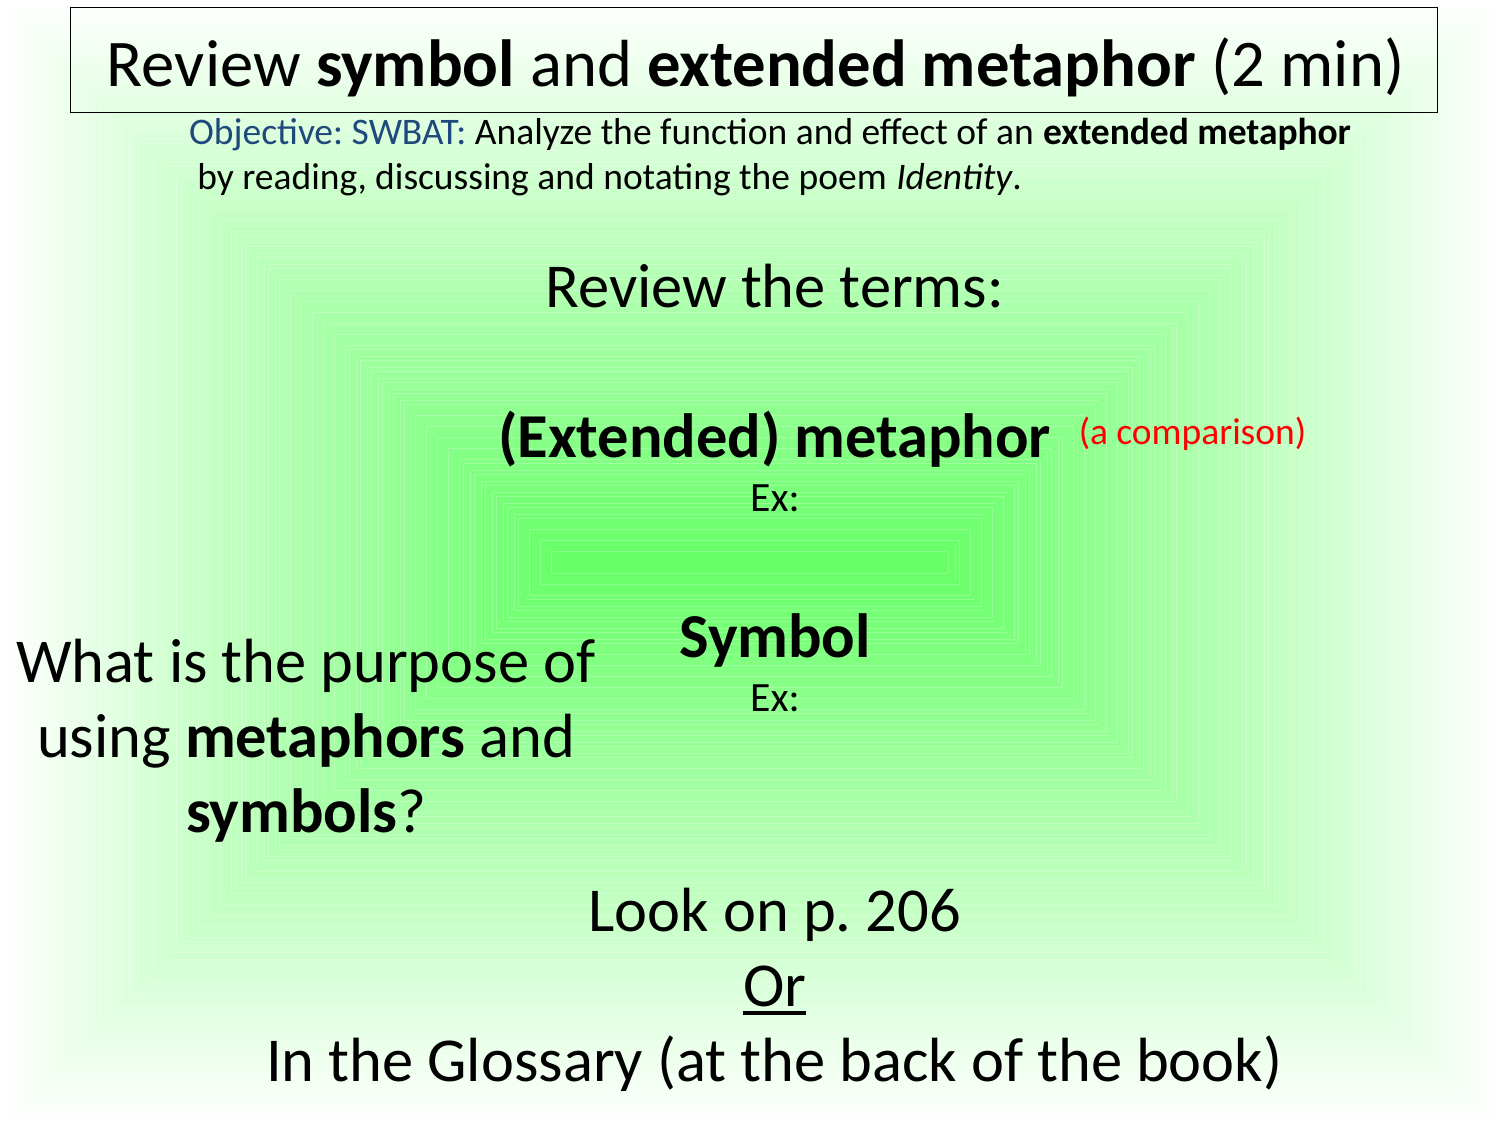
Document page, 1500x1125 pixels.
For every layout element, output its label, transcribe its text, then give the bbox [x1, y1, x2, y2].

text_box Objective: SWBAT: Analyze the function and effect of an extended metaphor by reading, discussing and notating the poem Identity. [70, 99, 1413, 205]
text_box Review the terms: (Extended) metaphor Ex: Symbol Ex: Look on p. 206 Or In the Glossary (at the back of the book) [237, 237, 1313, 1102]
title Review symbol and extended metaphor (2 min) [70, 7, 1438, 113]
text_box What is the purpose of using metaphors and symbols? [0, 612, 613, 853]
text_box (a comparison) [1063, 399, 1322, 460]
